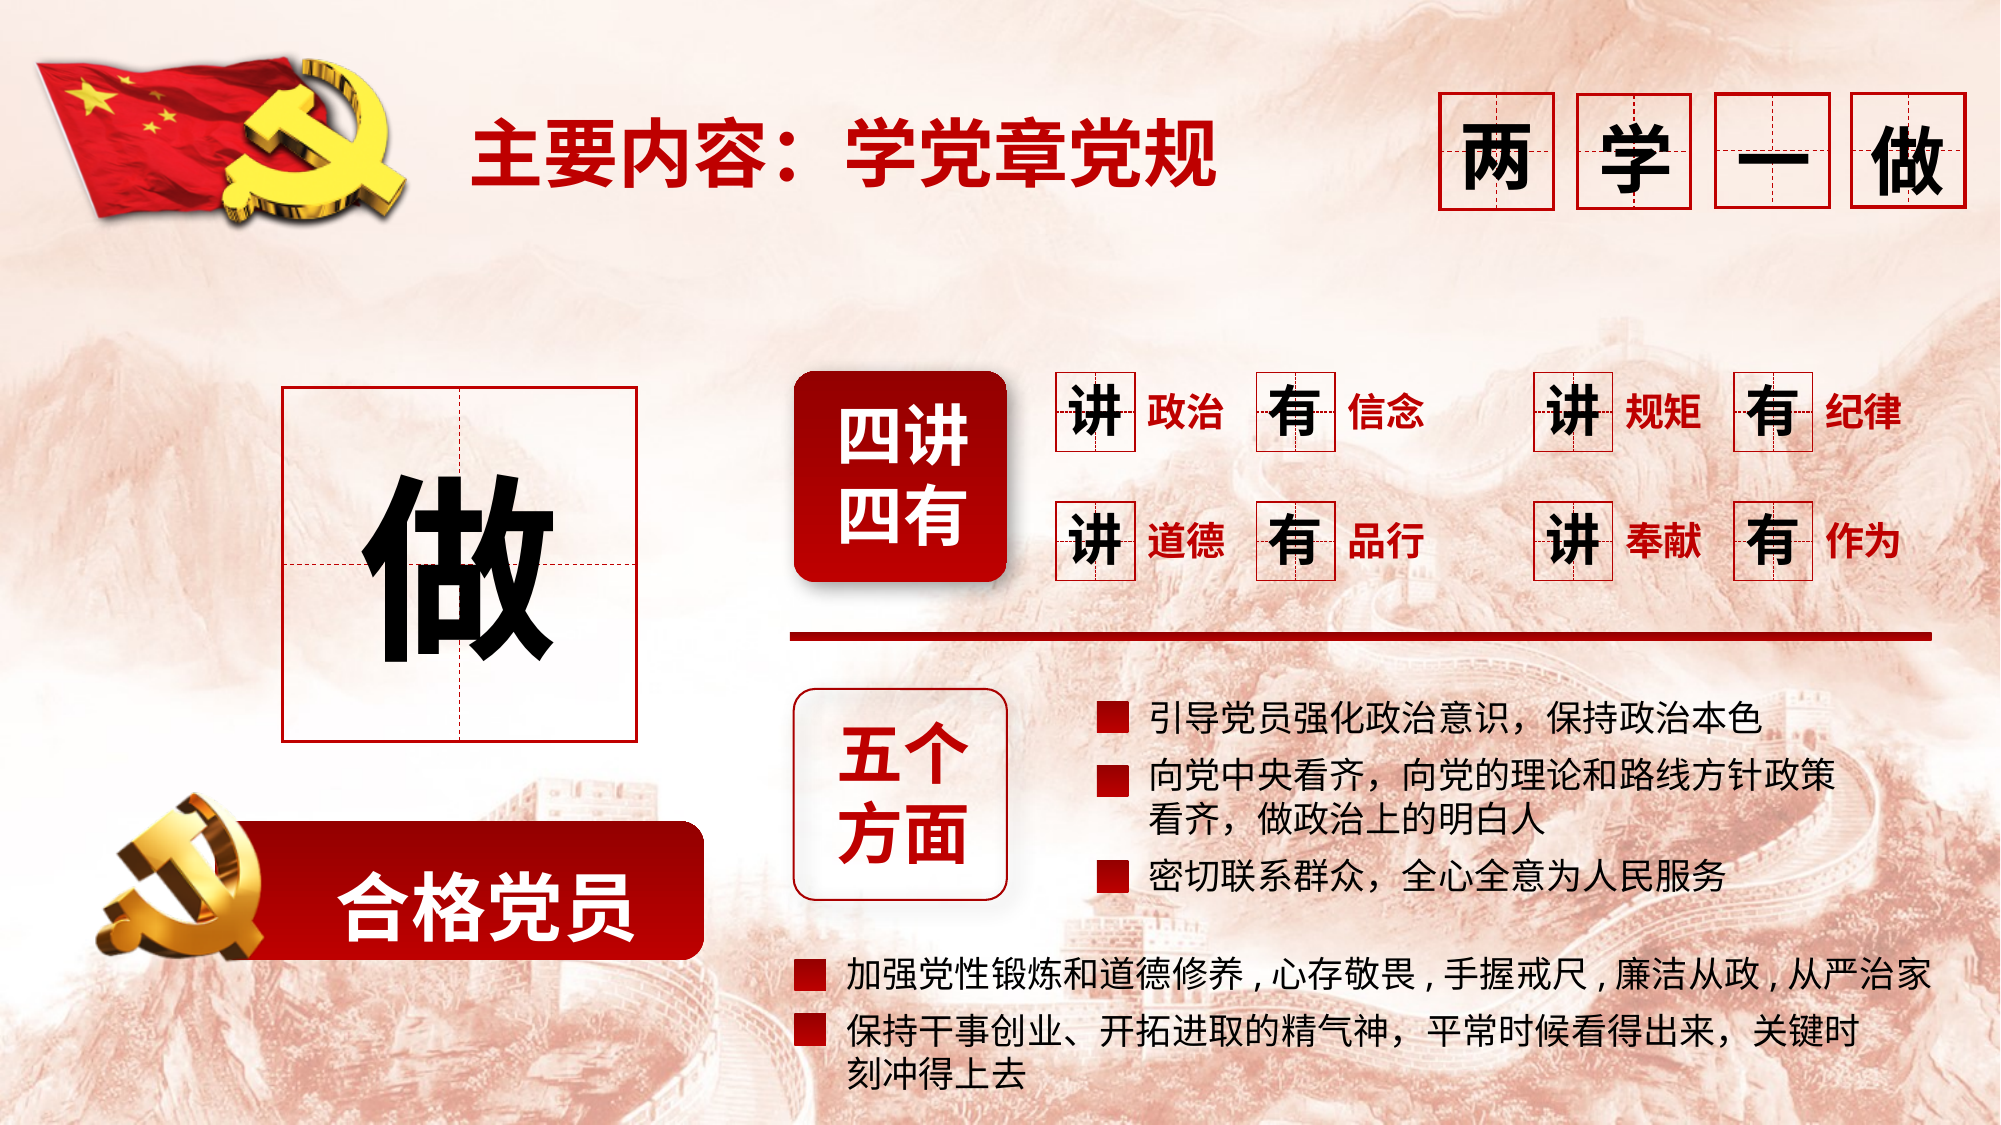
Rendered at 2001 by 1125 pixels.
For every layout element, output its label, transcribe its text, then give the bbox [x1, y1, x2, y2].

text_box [282, 387, 637, 742]
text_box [1046, 497, 1241, 581]
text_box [1724, 368, 1919, 452]
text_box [1524, 497, 1719, 581]
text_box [1577, 94, 1691, 209]
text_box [1247, 497, 1441, 581]
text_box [1096, 764, 1876, 828]
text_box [794, 1013, 1897, 1084]
picture [0, 0, 2001, 1125]
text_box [1096, 685, 1876, 749]
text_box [1715, 93, 1830, 208]
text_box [1247, 368, 1441, 452]
text_box 主要内容：学党章党规 [454, 99, 1244, 204]
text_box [1851, 93, 1966, 208]
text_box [1096, 843, 2000, 907]
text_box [793, 371, 1007, 583]
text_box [1724, 497, 1919, 581]
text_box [794, 941, 2000, 1005]
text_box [1440, 93, 1554, 210]
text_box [1046, 368, 1241, 452]
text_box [793, 688, 1007, 900]
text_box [1524, 368, 1719, 452]
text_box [29, 49, 414, 235]
text_box [789, 632, 1933, 642]
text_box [280, 821, 704, 961]
